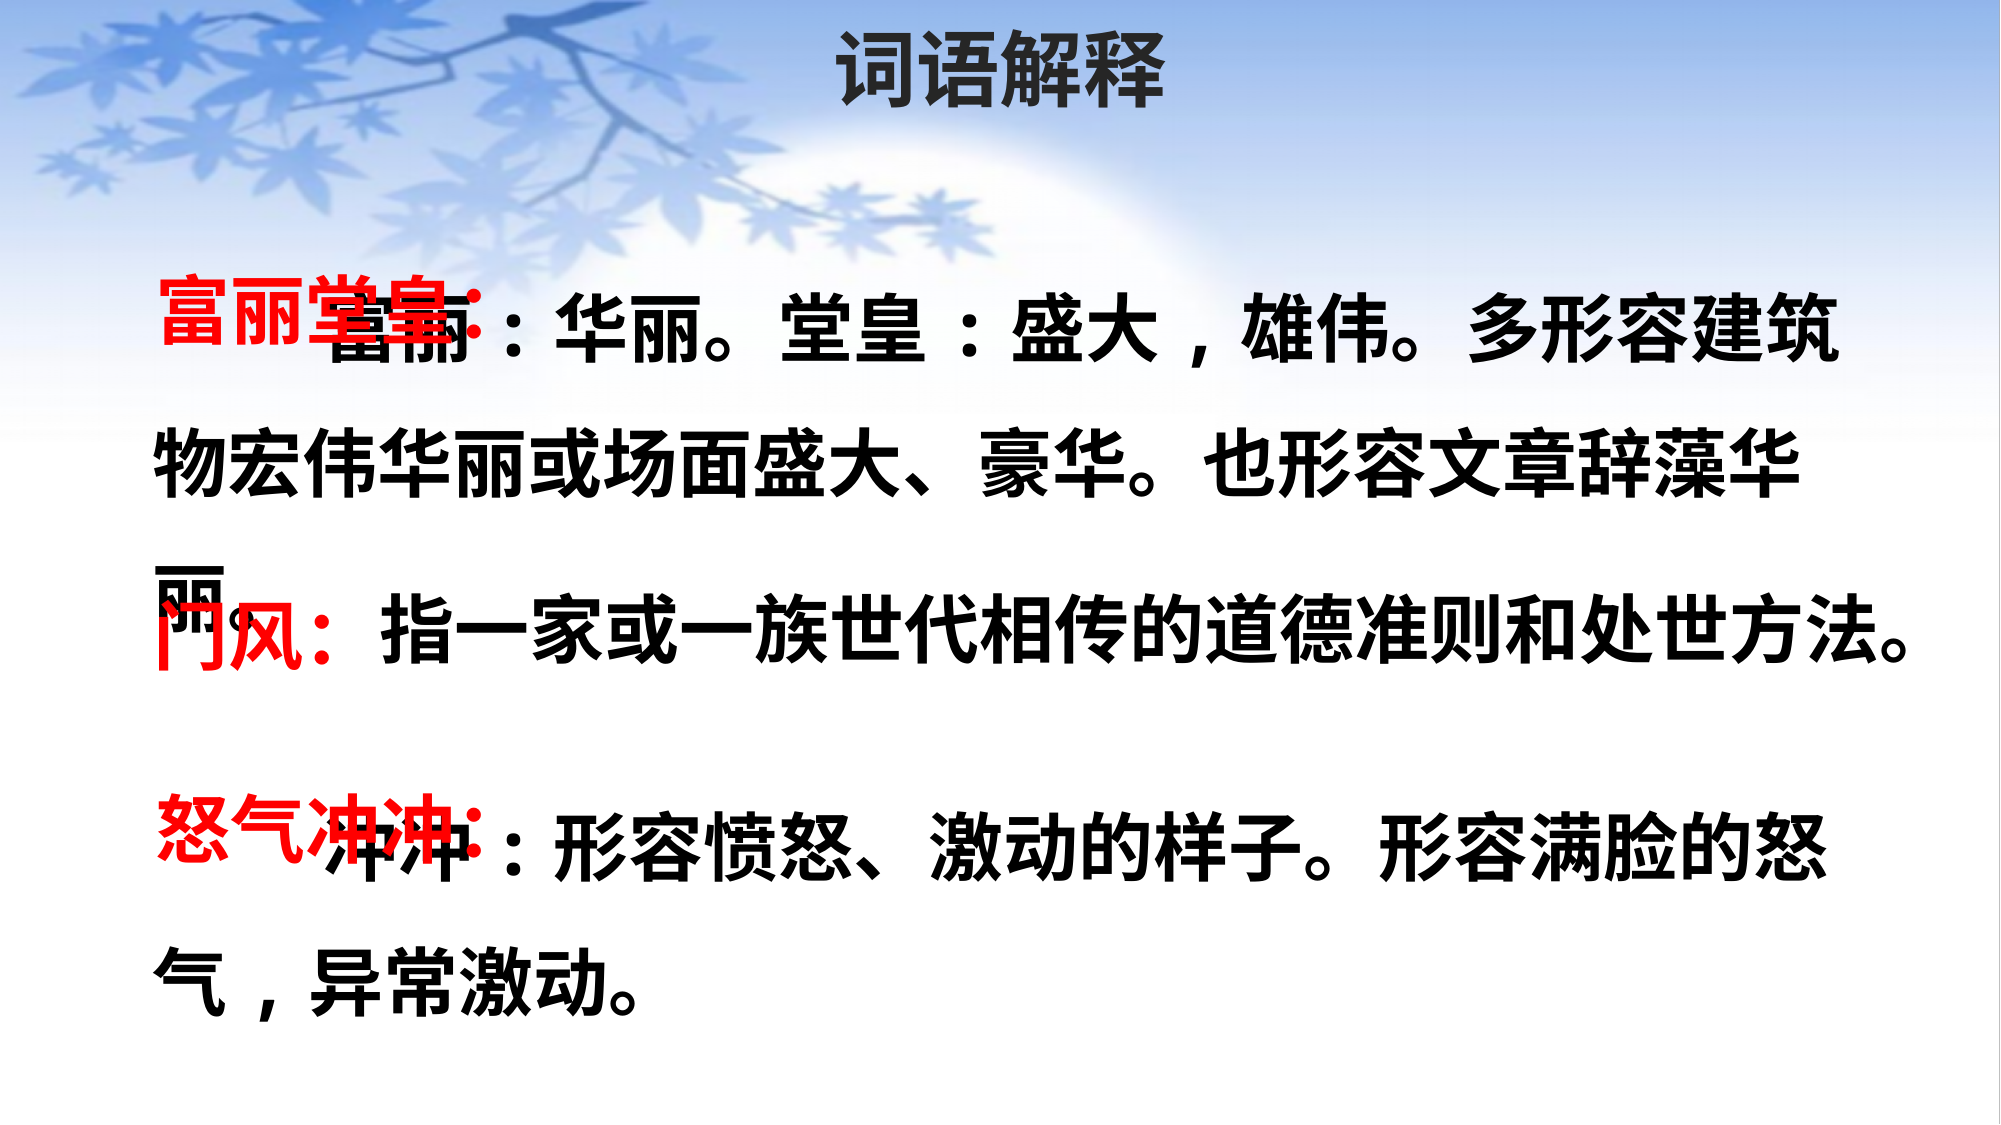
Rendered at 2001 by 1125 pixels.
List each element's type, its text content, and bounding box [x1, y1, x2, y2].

picture [0, 0, 2001, 1125]
title 词语解释 [137, 0, 1863, 136]
text_box 怒气冲冲： [140, 774, 545, 880]
text_box 门风： [139, 582, 394, 687]
text_box 指一家或一族世代相传的道德准则和处世方法。 [364, 575, 2000, 681]
text_box 富丽:华丽。堂皇:盛大,雄伟。多形容建筑物宏伟华丽或场面盛大、豪华。也形容文章辞藻华丽。 [137, 229, 1903, 649]
text_box 冲冲:形容愤怒、激动的样子。形容满脸的怒气,异常激动。 [137, 747, 1903, 1033]
text_box 富丽堂皇： [140, 256, 545, 361]
